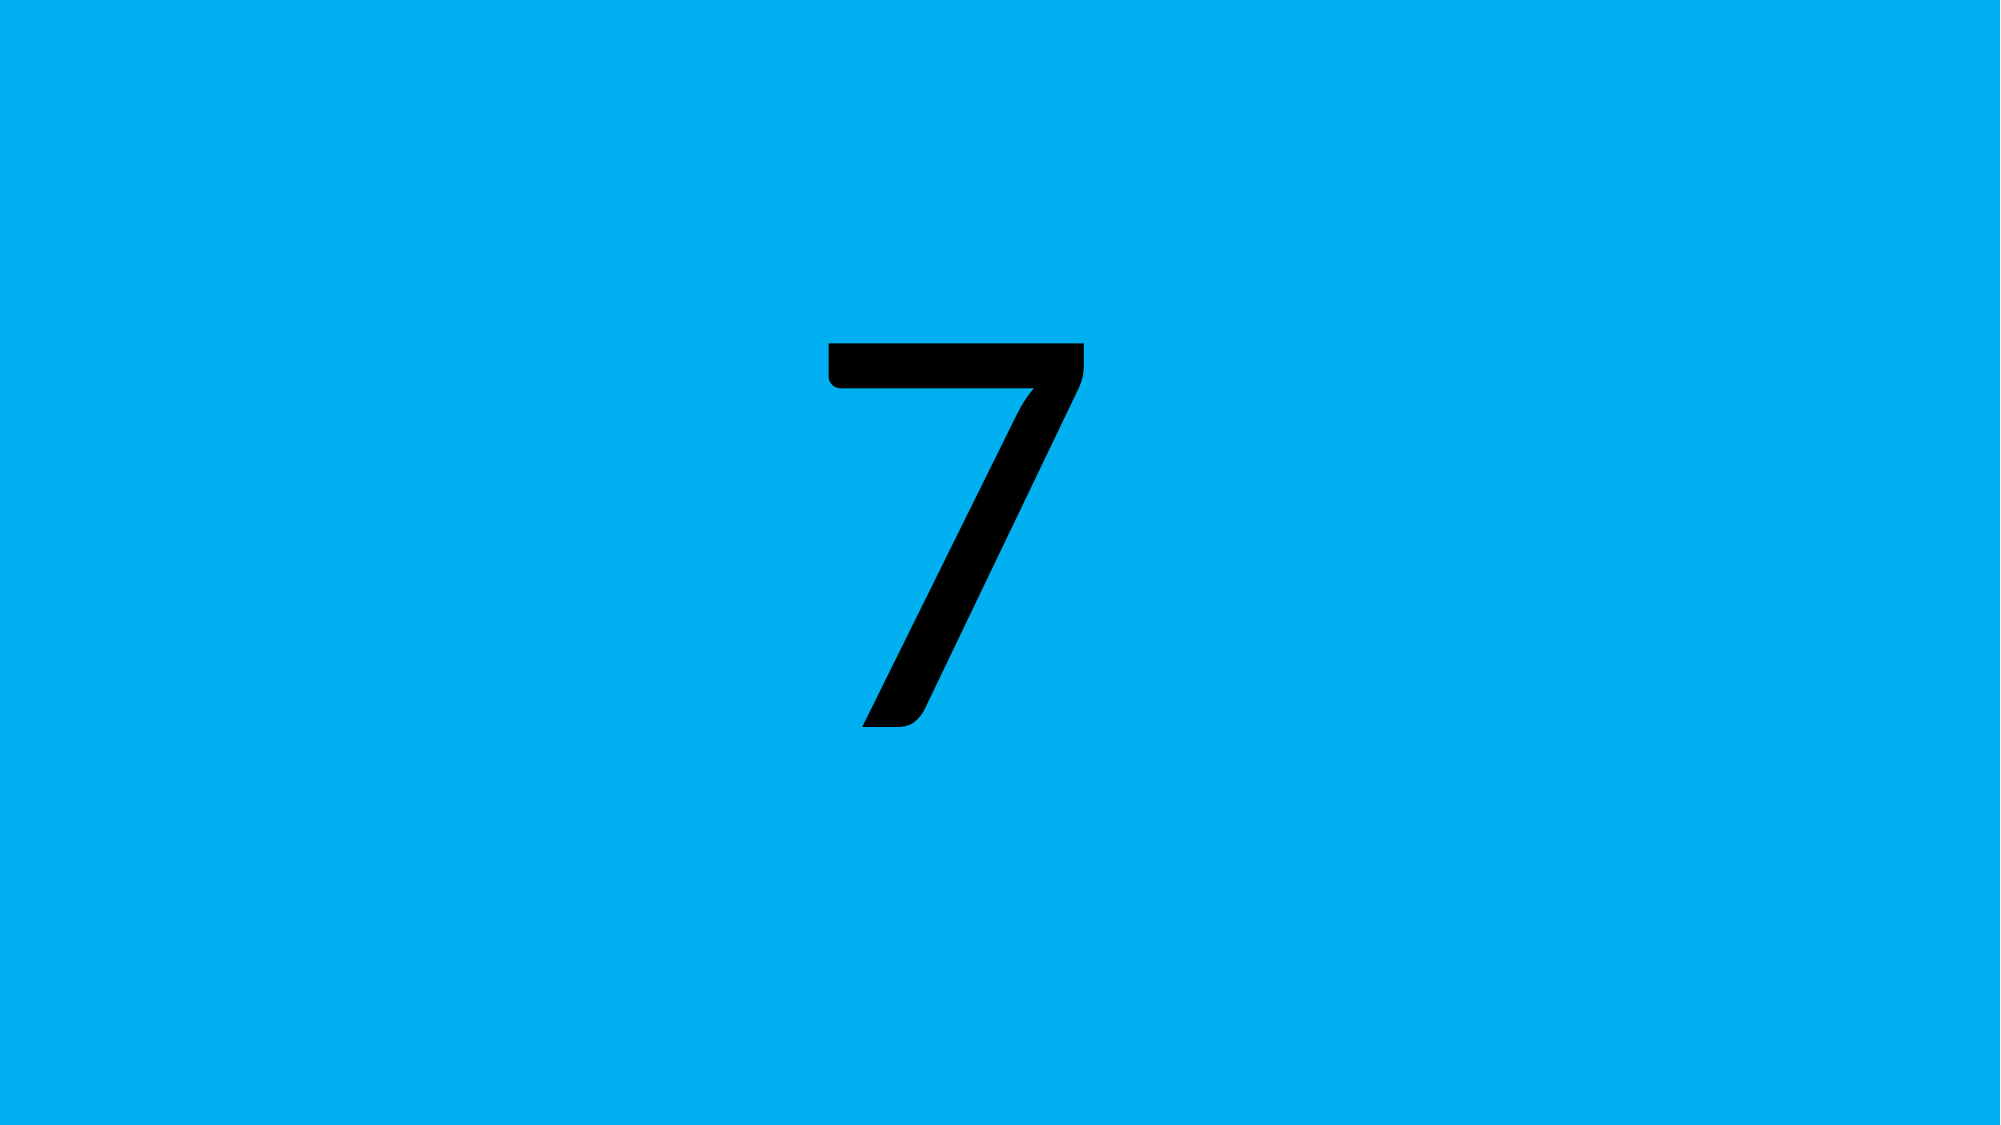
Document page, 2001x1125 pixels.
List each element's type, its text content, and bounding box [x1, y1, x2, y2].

text_box 7 [785, 122, 1119, 855]
